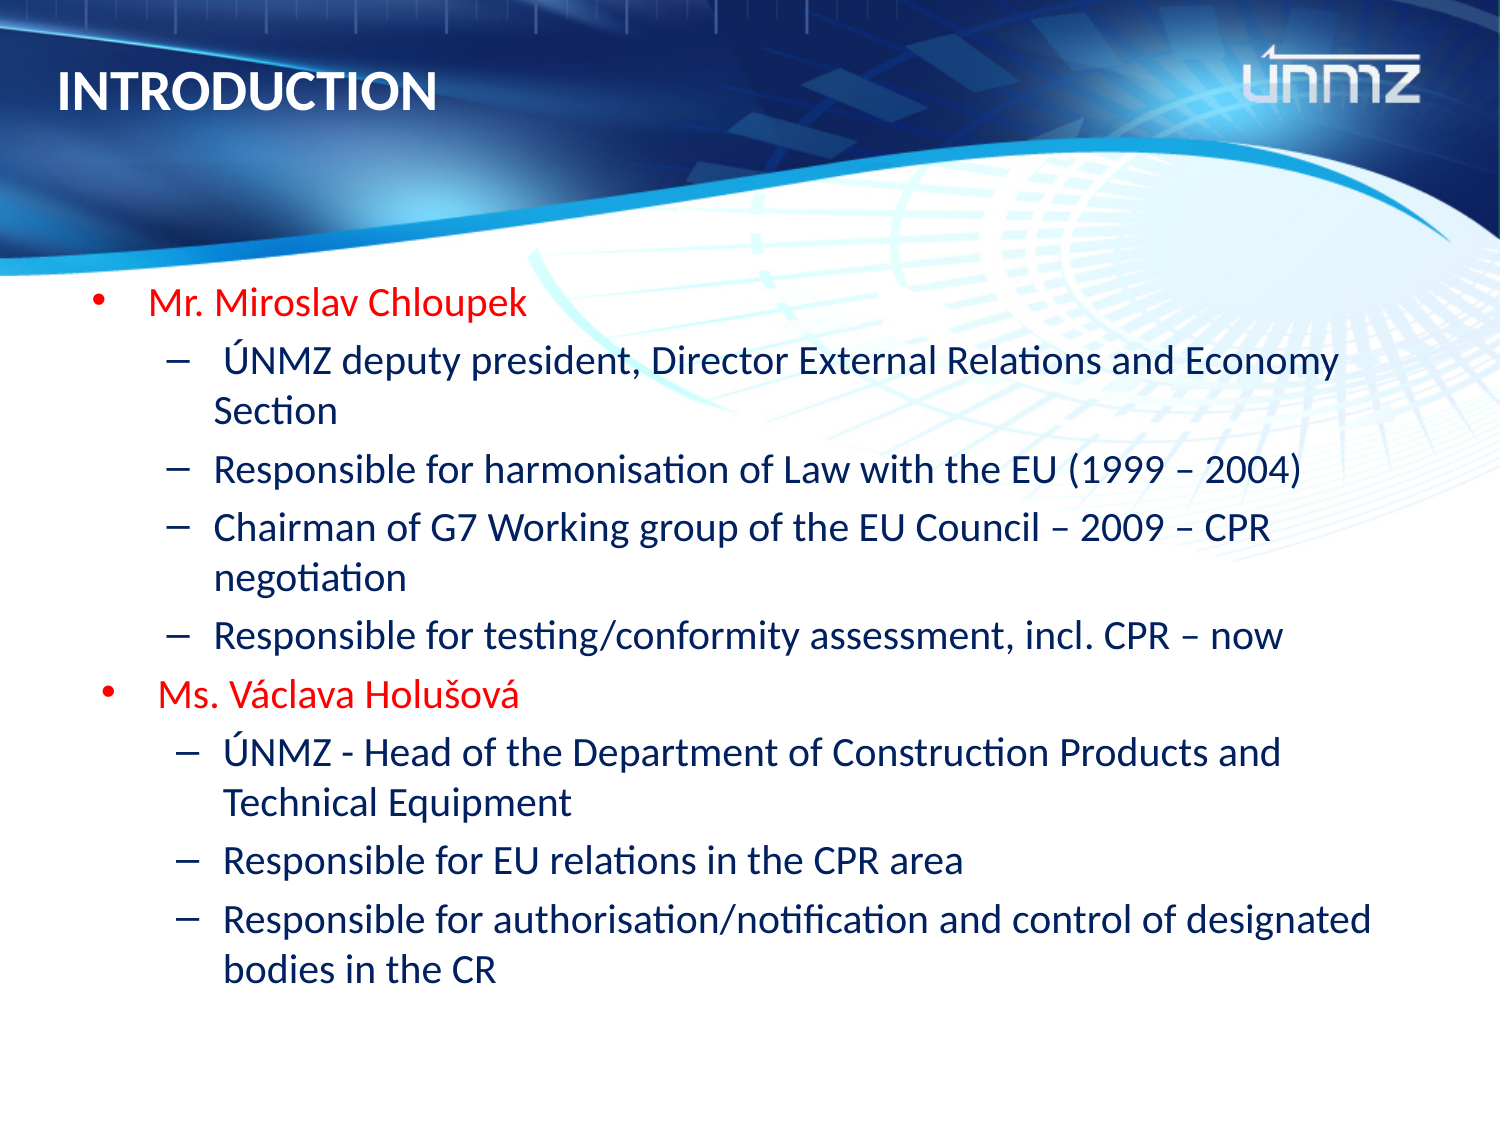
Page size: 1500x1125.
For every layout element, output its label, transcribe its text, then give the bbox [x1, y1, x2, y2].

title INTRODUCTION [41, 44, 1223, 232]
list Mr. Miroslav Chloupek ÚNMZ deputy president, Director External Relations and Economy Section Responsible for harmonisation of Law with the EU (1999 – 2004) Chairman of G7 Working group of the EU Council – 2009 – CPR negotiation Responsible for testing/conformity assessment, incl. CPR – now Ms. Václava Holušová ÚNMZ - Head of the Department of Construction Products and Technical Equipment Responsible for EU relations in the CPR area Responsible for authorisation/notification and control of designated bodies in the CR [76, 267, 1427, 1083]
picture [0, 0, 1500, 1125]
